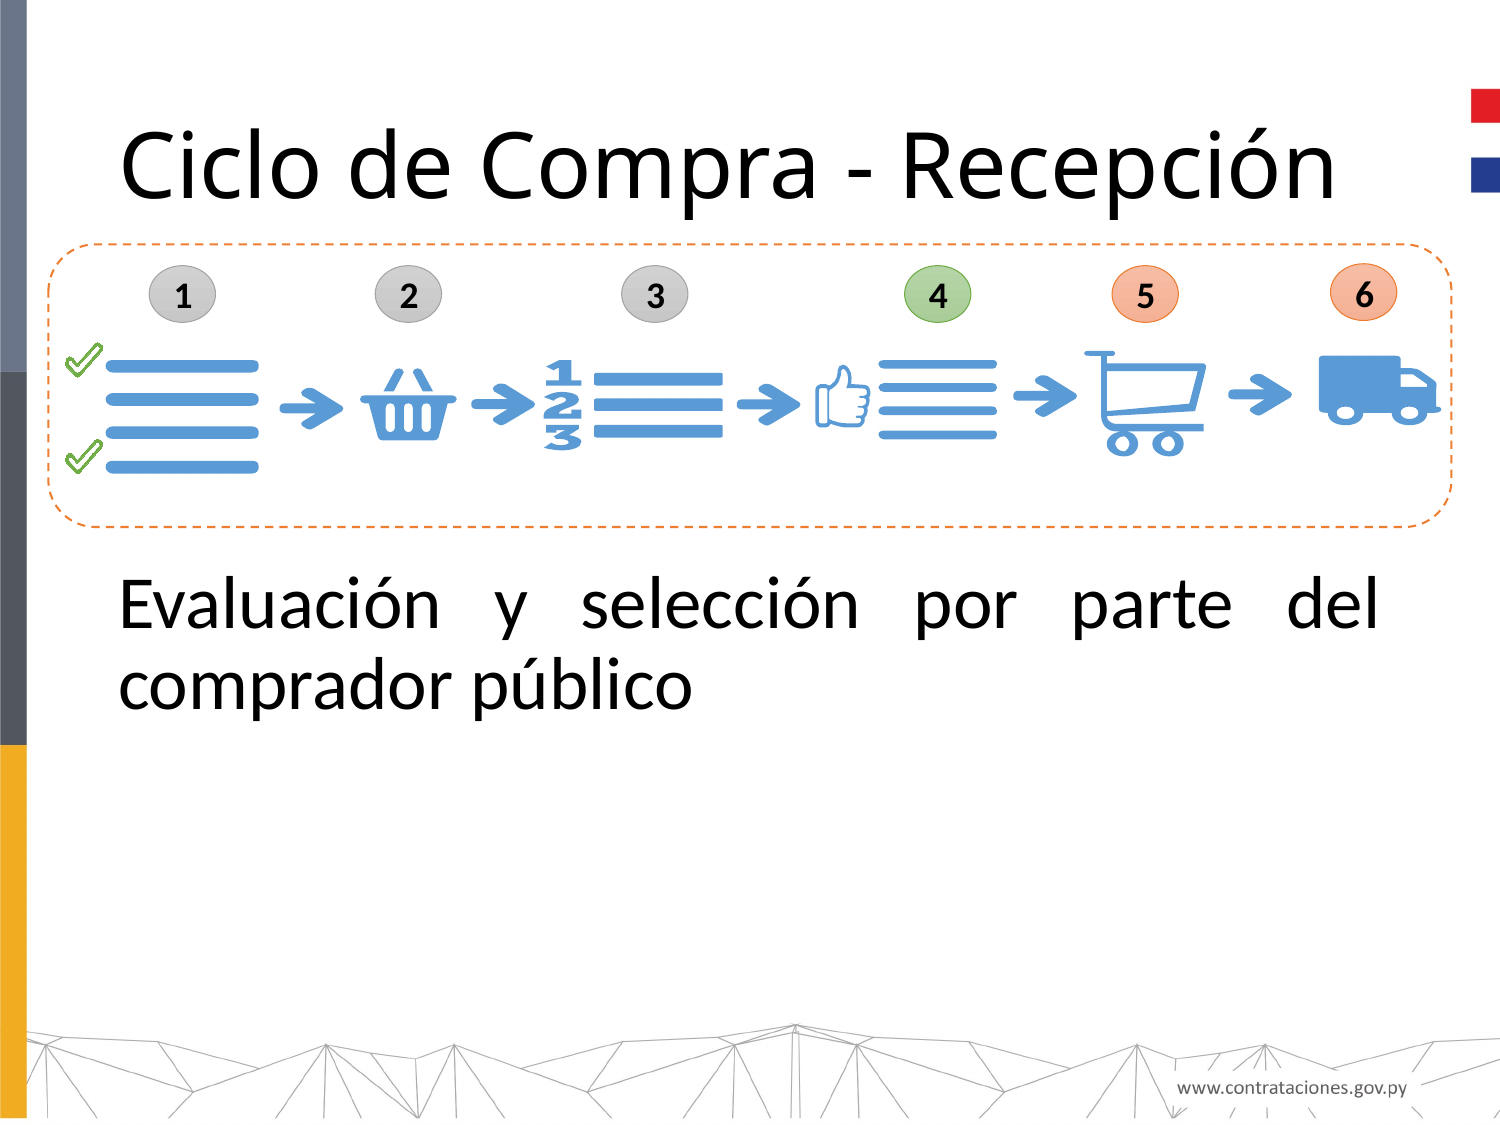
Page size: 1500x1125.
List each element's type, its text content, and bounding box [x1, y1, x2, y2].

list Evaluación y selección por parte del comprador público [103, 556, 1397, 1014]
picture [0, 0, 1500, 1125]
title Ciclo de Compra - Recepción [103, 59, 1397, 244]
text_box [48, 244, 1452, 527]
